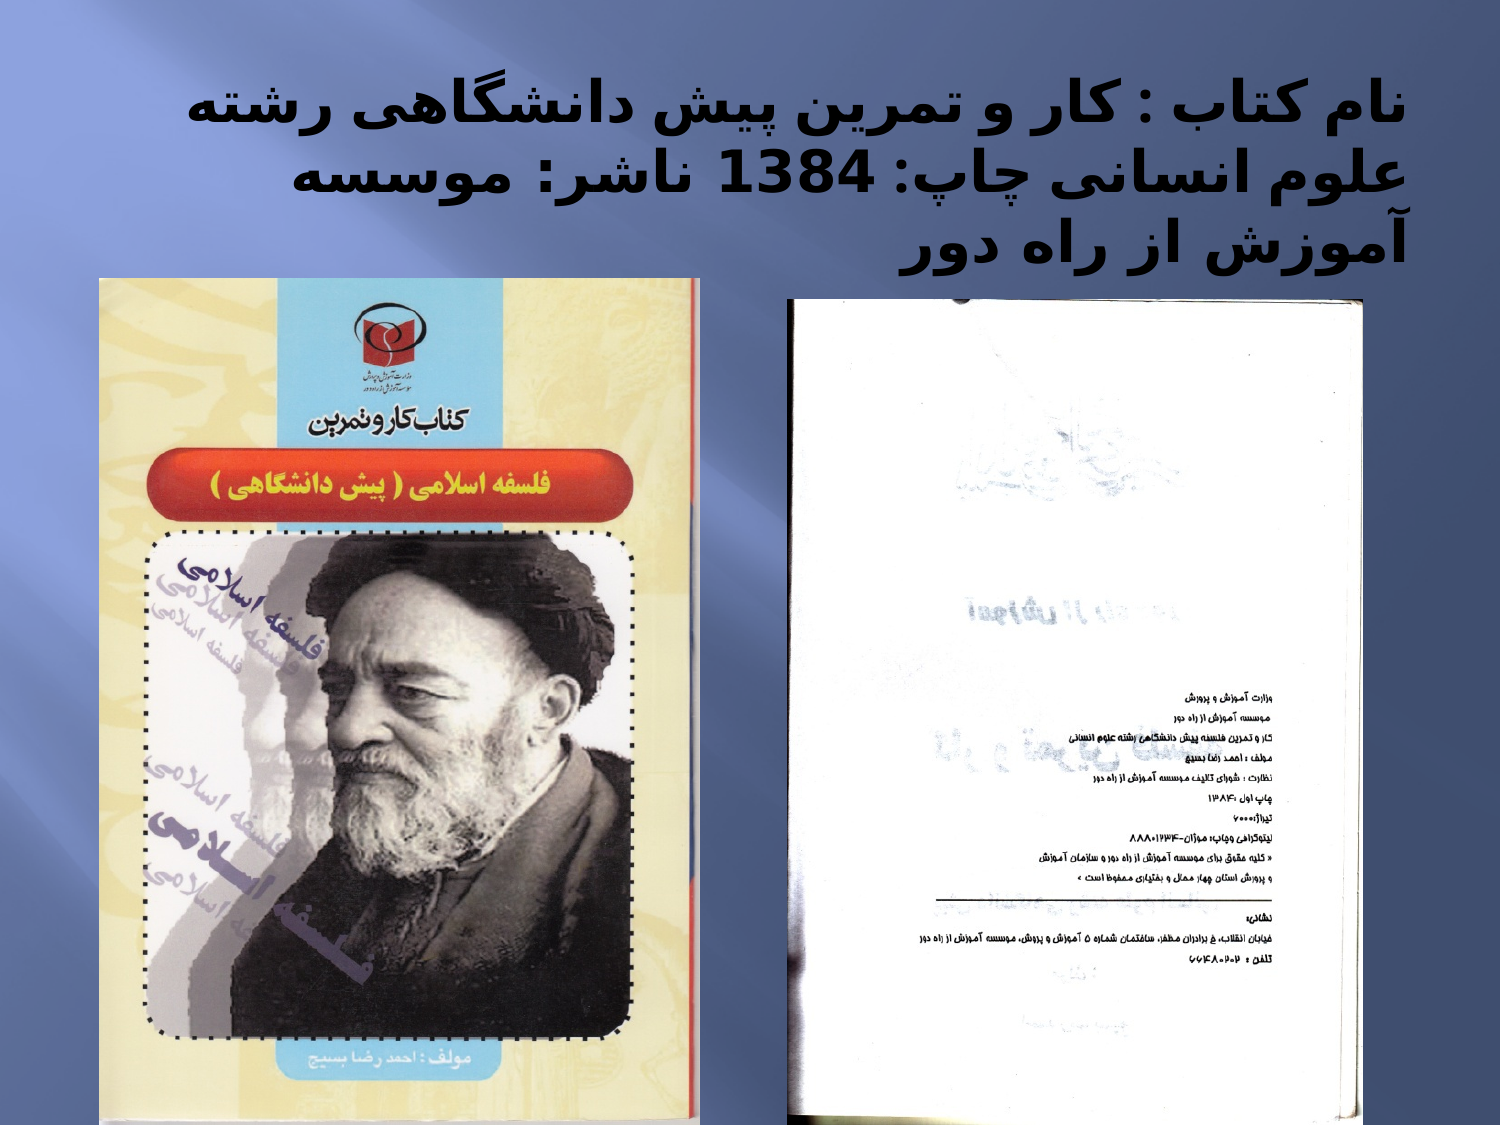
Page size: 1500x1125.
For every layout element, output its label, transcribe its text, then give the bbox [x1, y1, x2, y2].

picture [787, 299, 1363, 1125]
picture [99, 278, 701, 1125]
title نام کتاب : کار و تمرین پیش دانشگاهی رشته علوم انسانی چاپ: 1384 ناشر: موسسه آموزش از راه دور [50, 75, 1425, 263]
